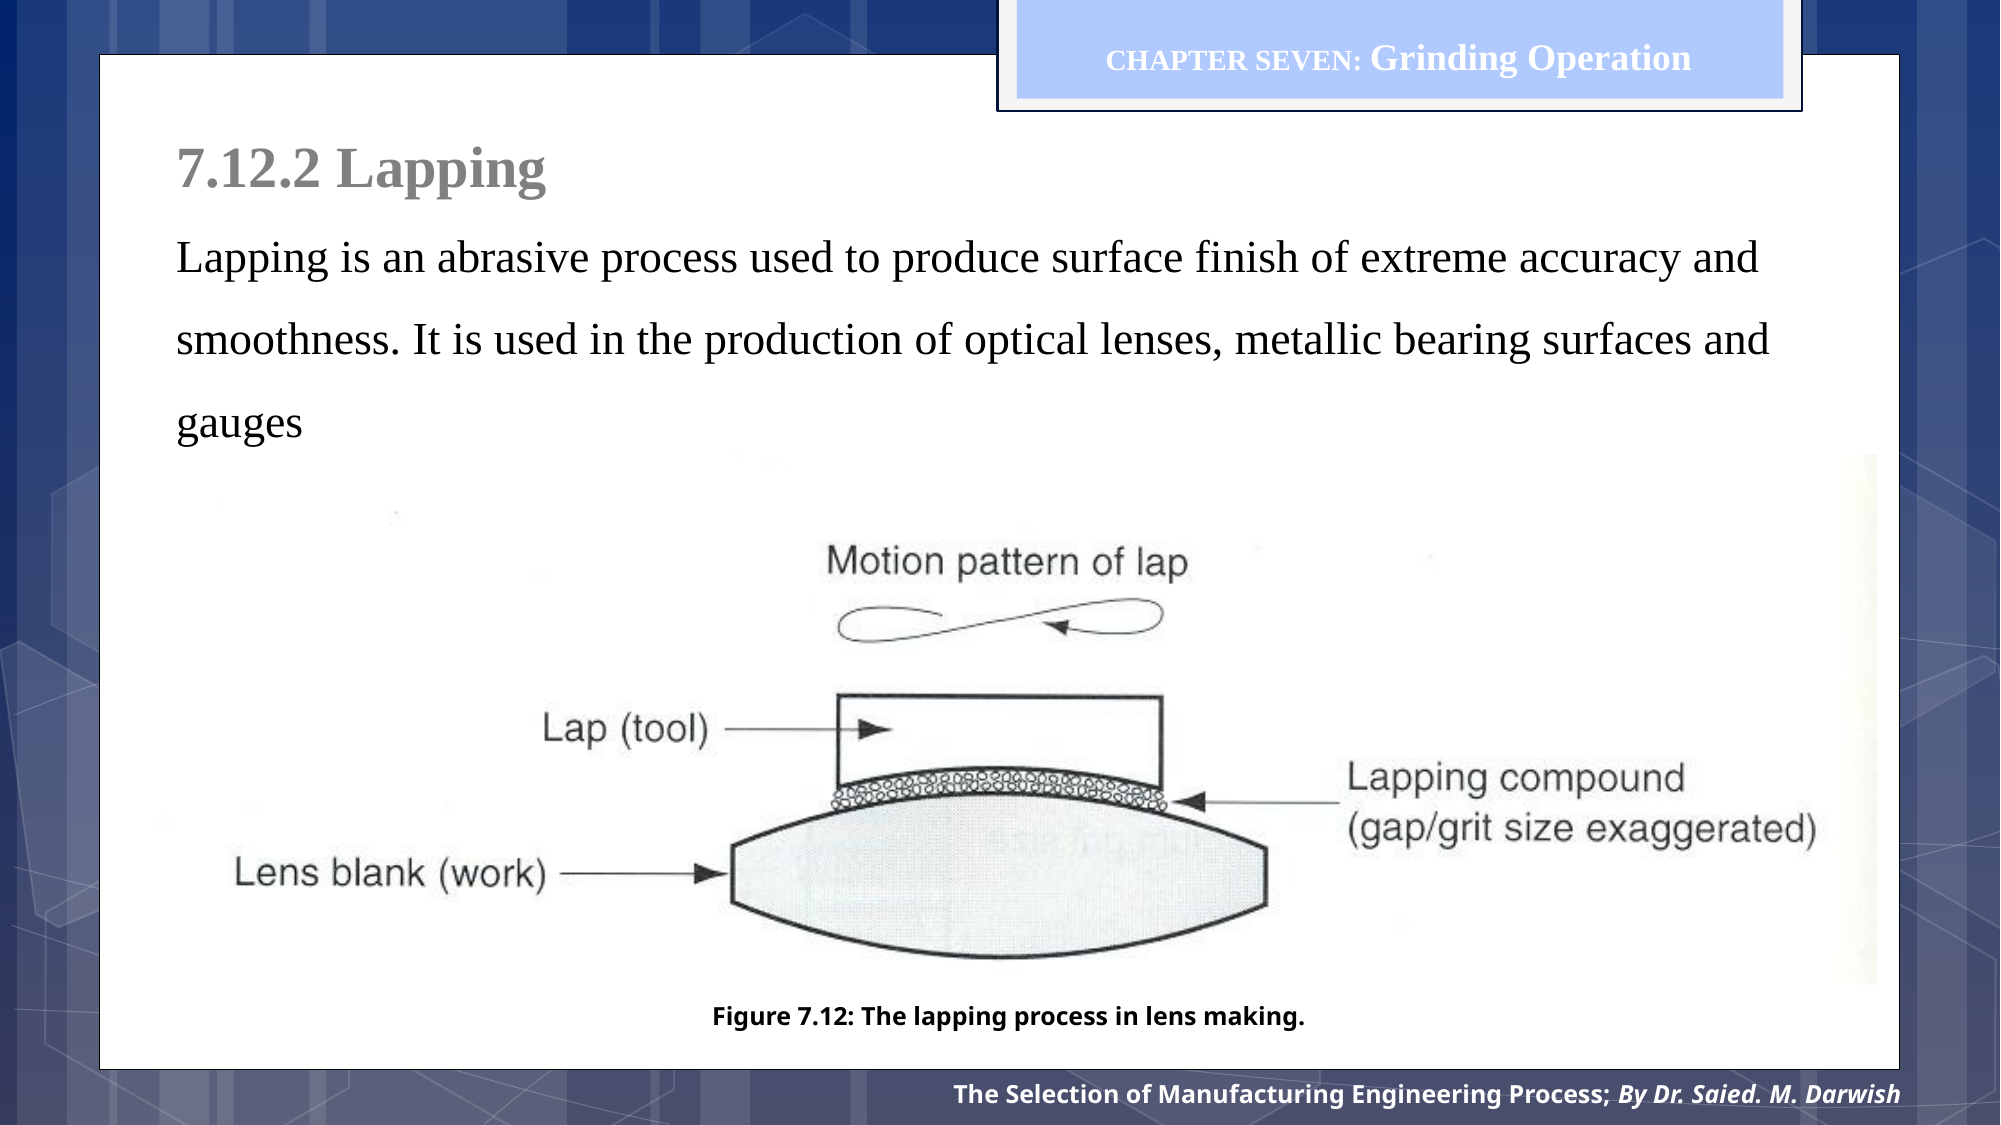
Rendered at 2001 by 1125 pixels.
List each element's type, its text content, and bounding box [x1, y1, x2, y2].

text_box Figure 7.12: The lapping process in lens making. [200, 996, 1819, 1038]
text_box CHAPTER SEVEN: Grinding Operation [940, 0, 1858, 86]
text_box 7.12.2 Lapping Lapping is an abrasive process used to produce surface finish of extreme accuracy and smoothness. It is used in the production of optical lenses, metallic bearing surfaces and gauges [161, 8, 1858, 452]
picture [141, 453, 1877, 985]
